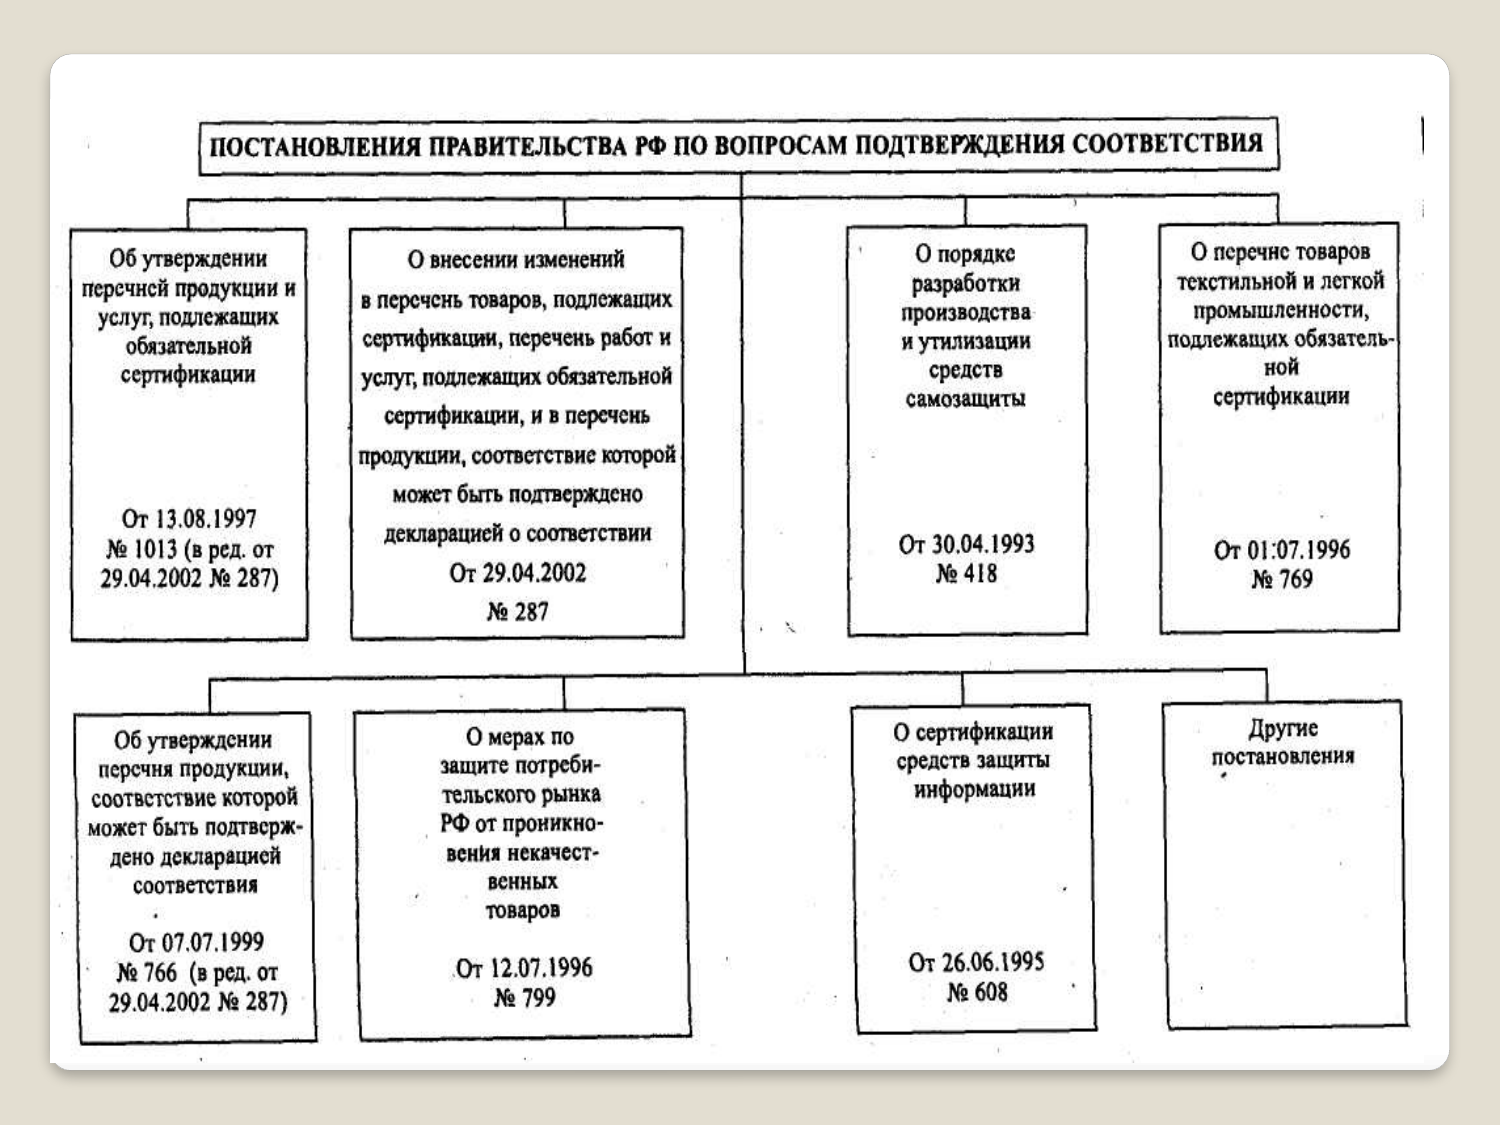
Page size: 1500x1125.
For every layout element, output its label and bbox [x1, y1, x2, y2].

picture [49, 99, 1424, 1063]
